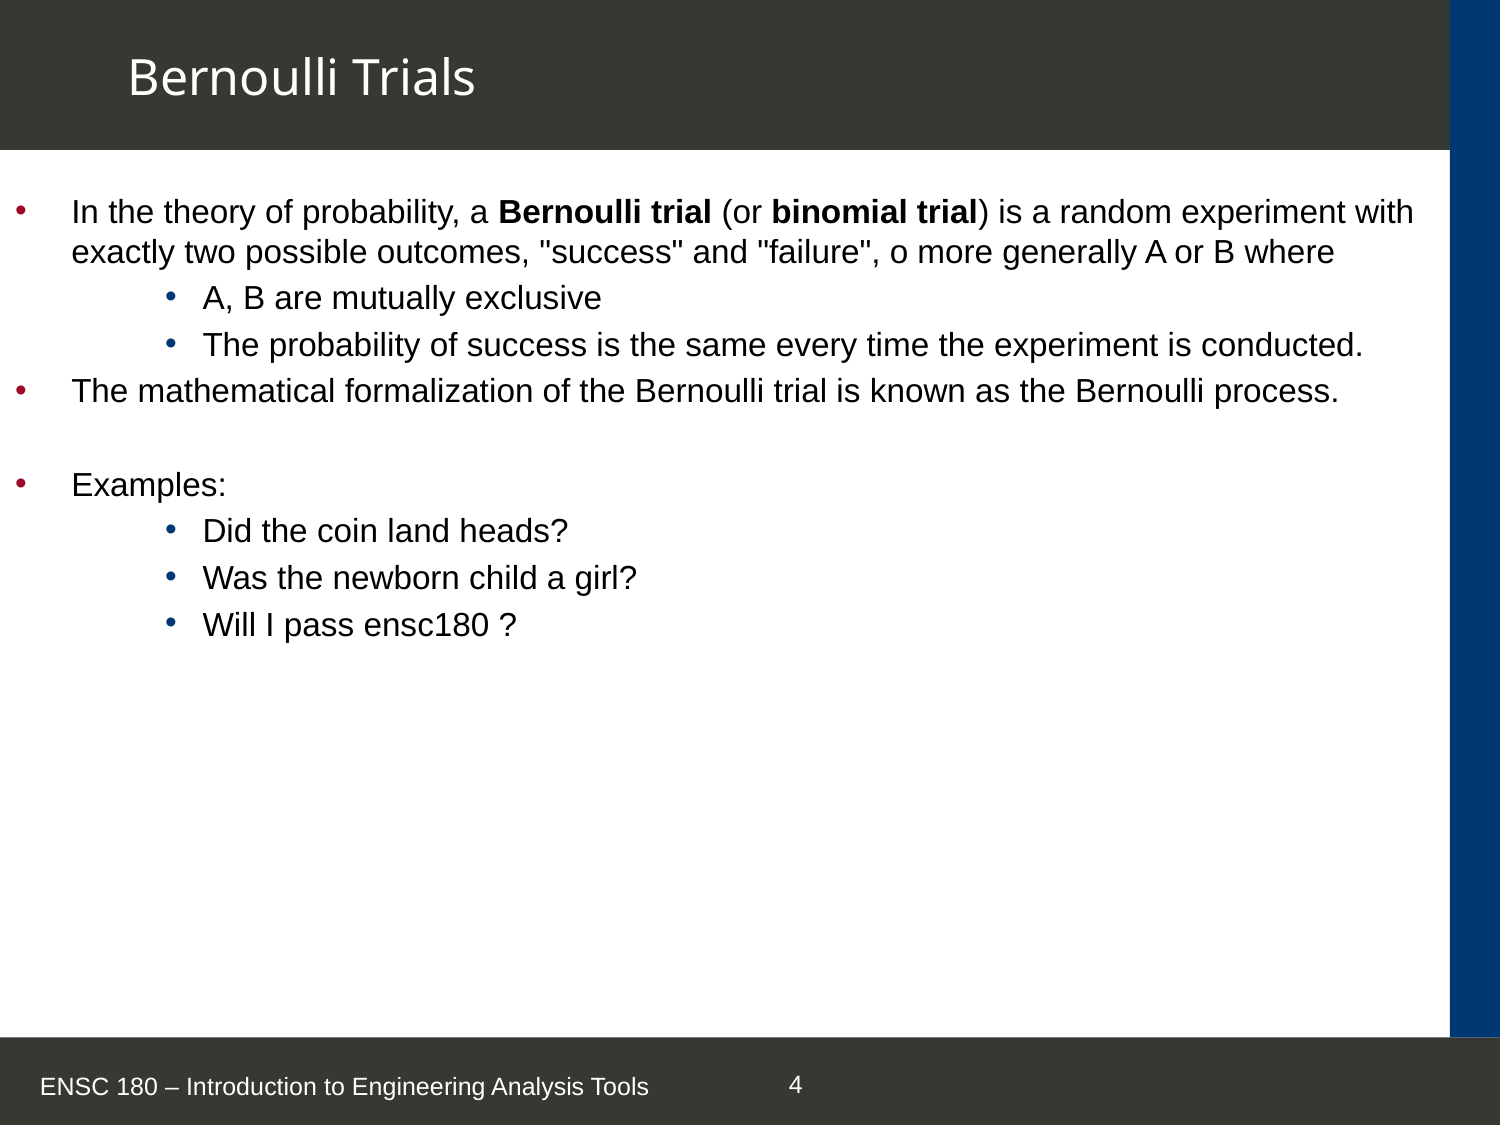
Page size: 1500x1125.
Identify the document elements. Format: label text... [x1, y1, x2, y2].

footer ENSC 180 – Introduction to Engineering Analysis Tools [24, 1062, 701, 1113]
list In the theory of probability, a Bernoulli trial (or binomial trial) is a random experiment with exactly two possible outcomes, "success" and "failure", o more generally A or B where A, B are mutually exclusive The probability of success is the same every time the experiment is conducted. The mathematical formalization of the Bernoulli trial is known as the Bernoulli process. Examples: Did the coin land heads? Was the newborn child a girl? Will I pass ensc180 ? [0, 182, 1440, 974]
title Bernoulli Trials [112, 37, 1450, 138]
